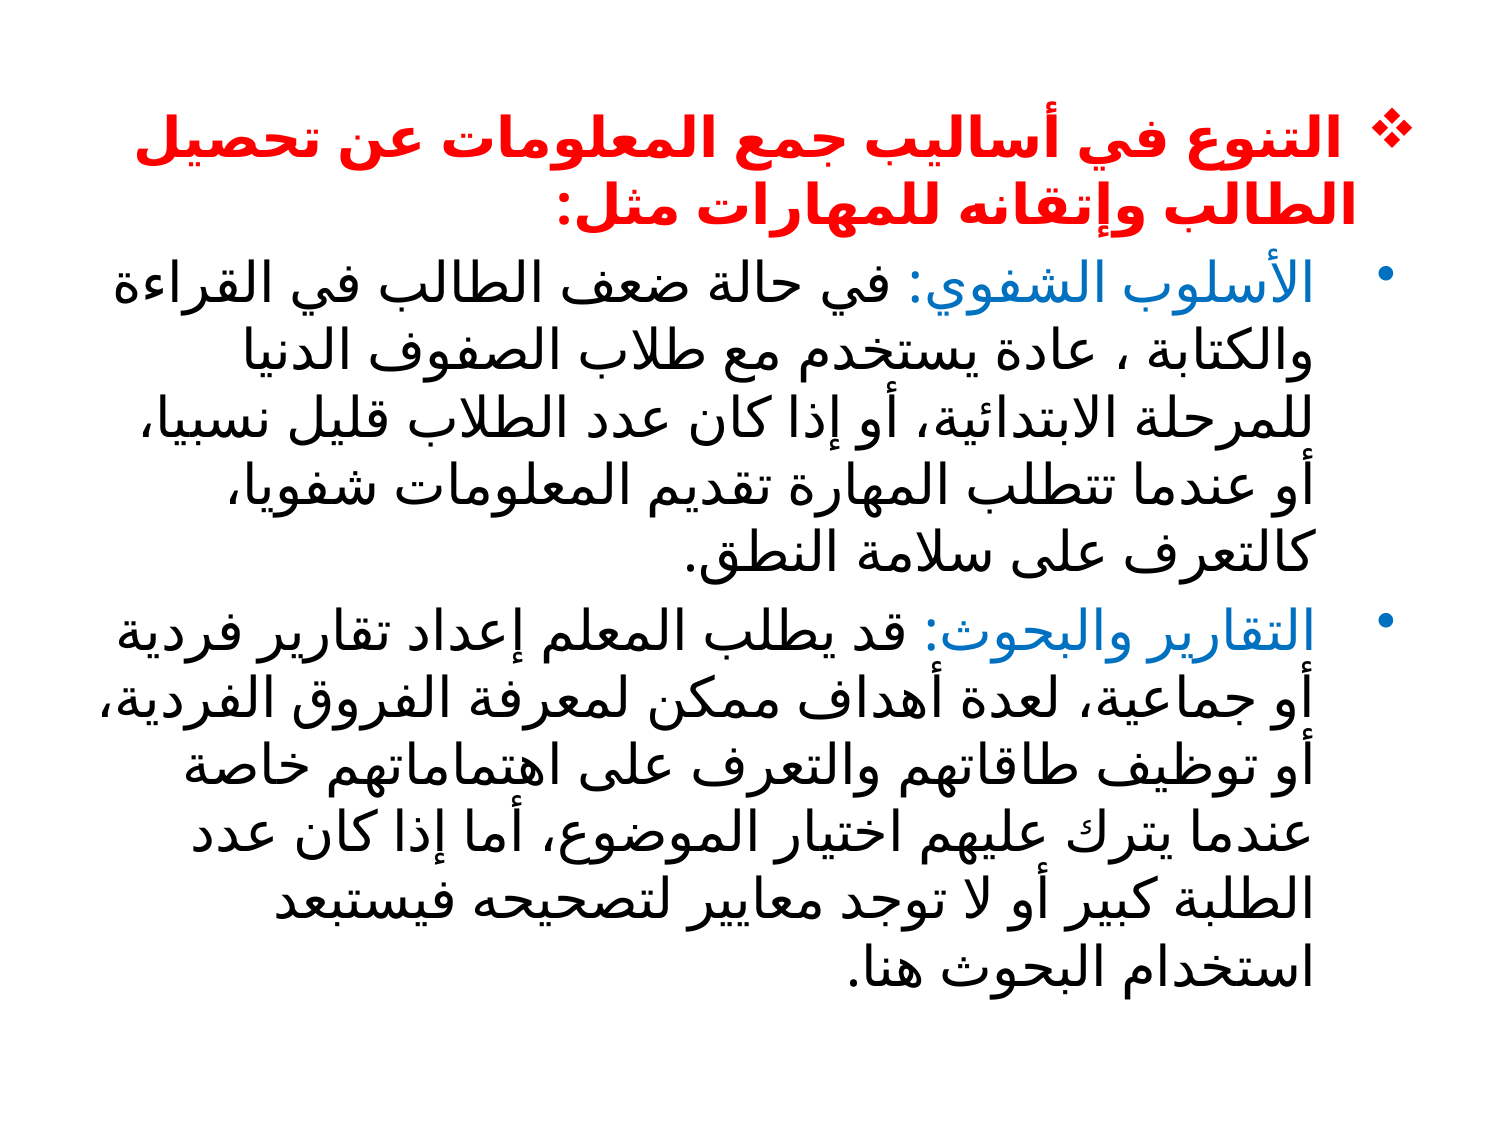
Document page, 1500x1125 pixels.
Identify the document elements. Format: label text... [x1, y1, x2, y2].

list التنوع في أساليب جمع المعلومات عن تحصيل الطالب وإتقانه للمهارات مثل: الأسلوب الشفوي: في حالة ضعف الطالب في القراءة والكتابة ، عادة يستخدم مع طلاب الصفوف الدنيا للمرحلة الابتدائية، أو إذا كان عدد الطلاب قليل نسبيا، أو عندما تتطلب المهارة تقديم المعلومات شفويا، كالتعرف على سلامة النطق. التقارير والبحوث: قد يطلب المعلم إعداد تقارير فردية أو جماعية، لعدة أهداف ممكن لمعرفة الفروق الفردية، أو توظيف طاقاتهم والتعرف على اهتماماتهم خاصة عندما يترك عليهم اختيار الموضوع، أما إذا كان عدد الطلبة كبير أو لا توجد معايير لتصحيحه فيستبعد استخدام البحوث هنا. [75, 93, 1425, 1005]
